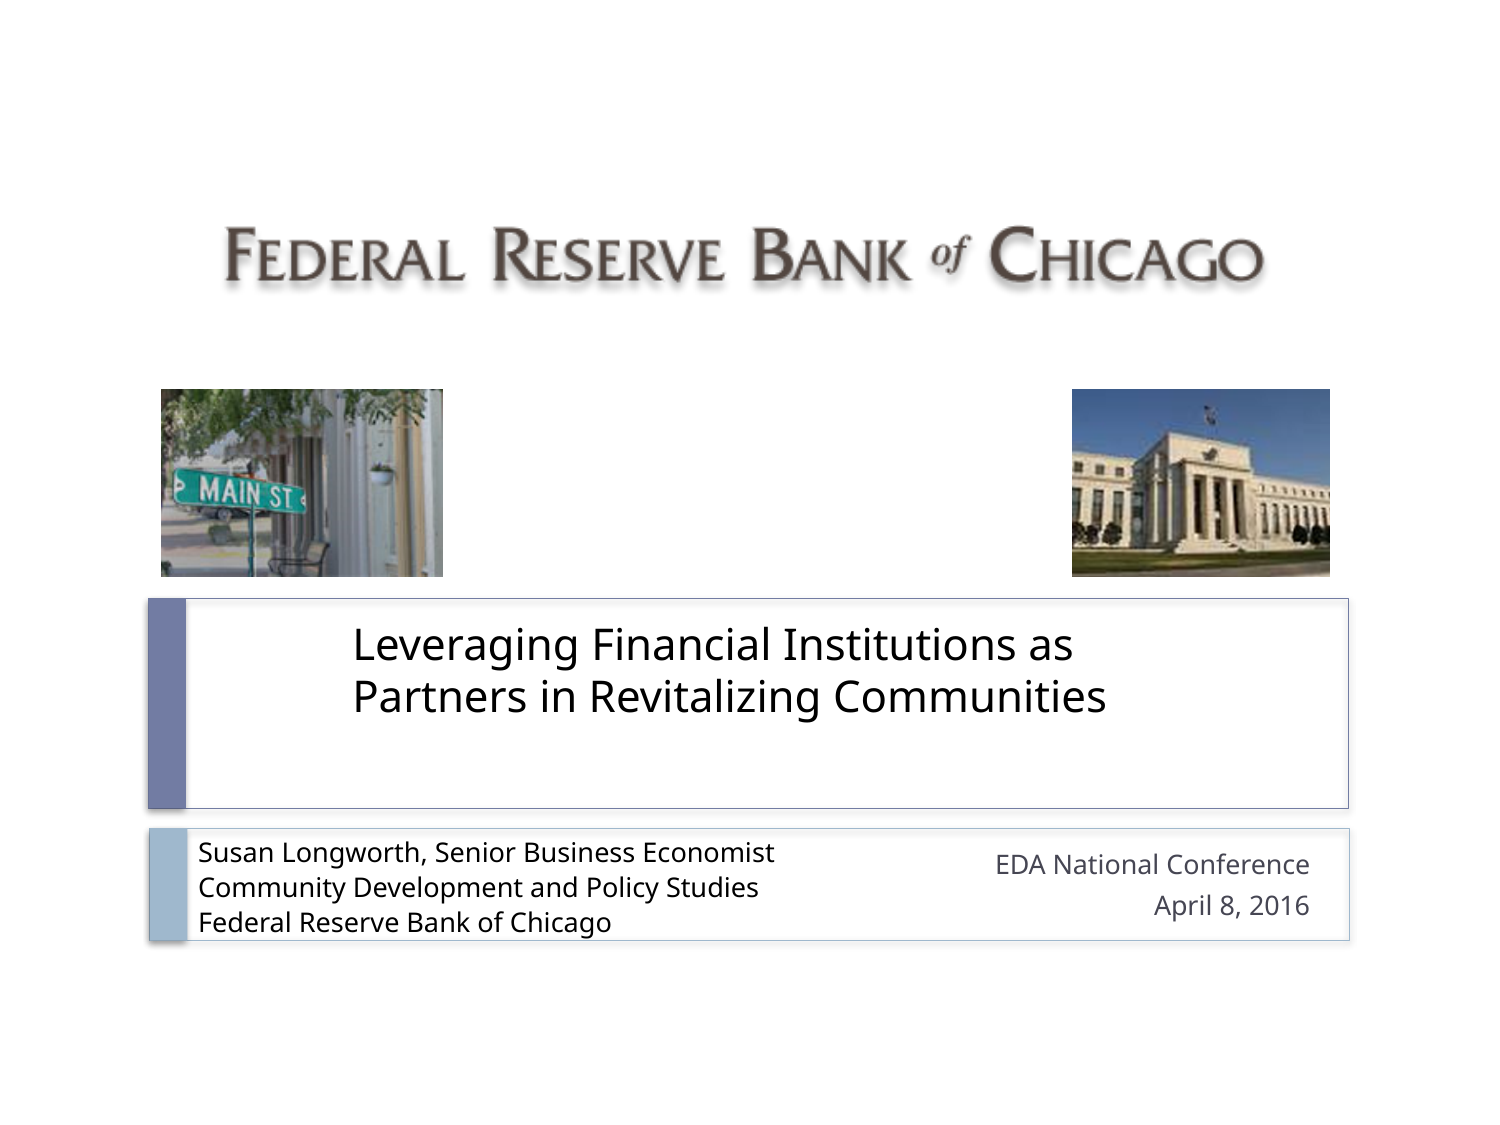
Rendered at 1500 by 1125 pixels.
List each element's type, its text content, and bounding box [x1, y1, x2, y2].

subtitle EDA National Conference April 8, 2016 [842, 840, 1325, 929]
text_box Susan Longworth, Senior Business Economist Community Development and Policy Studies Federal Reserve Bank of Chicago [127, 826, 842, 946]
text_box Leveraging Financial Institutions as Partners in Revitalizing Communities [337, 609, 1182, 730]
picture [161, 388, 444, 577]
picture [1071, 388, 1330, 577]
picture [205, 179, 1274, 324]
